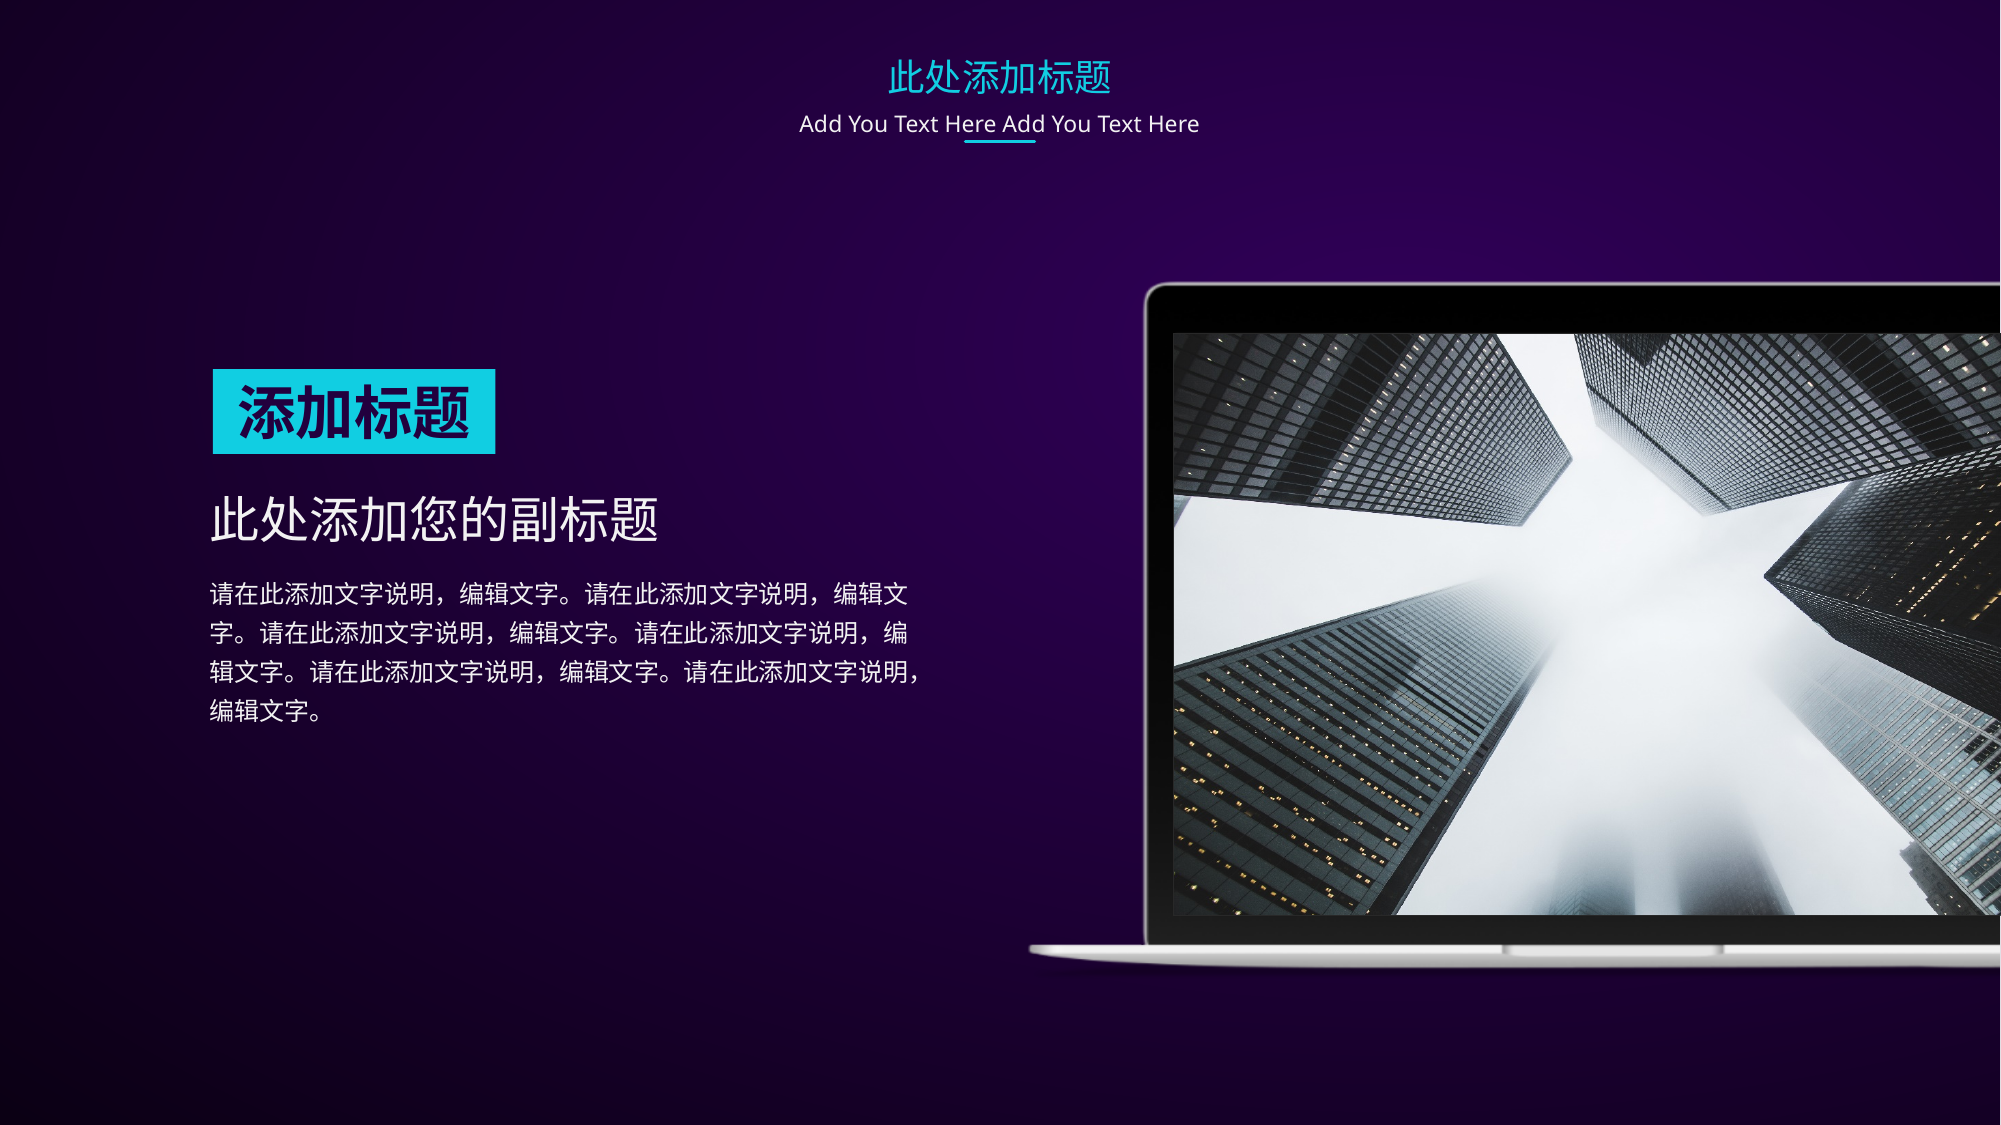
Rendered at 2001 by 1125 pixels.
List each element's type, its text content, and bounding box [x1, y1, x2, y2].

text_box 请在此添加文字说明，编辑文字。请在此添加文字说明，编辑文字。请在此添加文字说明，编辑文字。请在此添加文字说明，编辑文字。请在此添加文字说明，编辑文字。请在此添加文字说明，编辑文字。 [194, 562, 935, 733]
text_box 此处添加您的副标题 [194, 480, 730, 556]
picture [0, 0, 2001, 1125]
text_box 添加标题 [212, 369, 496, 454]
text_box Add You Text Here Add You Text Here [770, 93, 1230, 145]
text_box 此处添加标题 [872, 46, 1128, 93]
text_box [999, 188, 2000, 1013]
